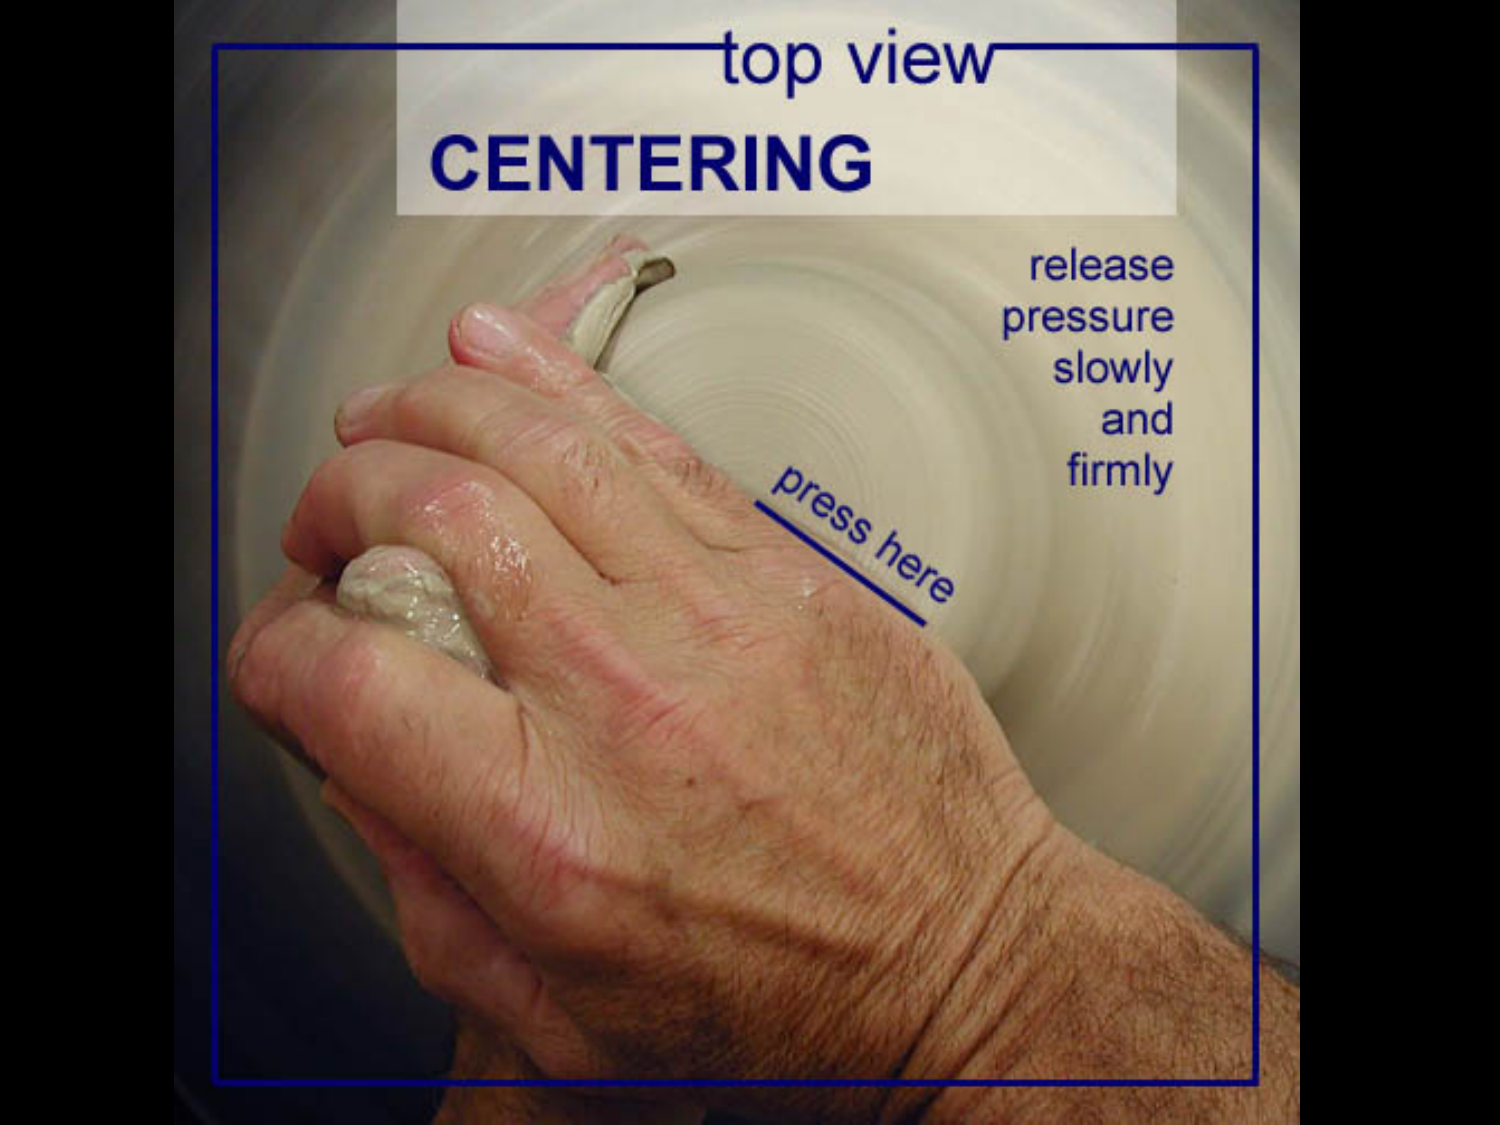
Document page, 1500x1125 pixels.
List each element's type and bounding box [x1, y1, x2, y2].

picture [174, 0, 1301, 1125]
